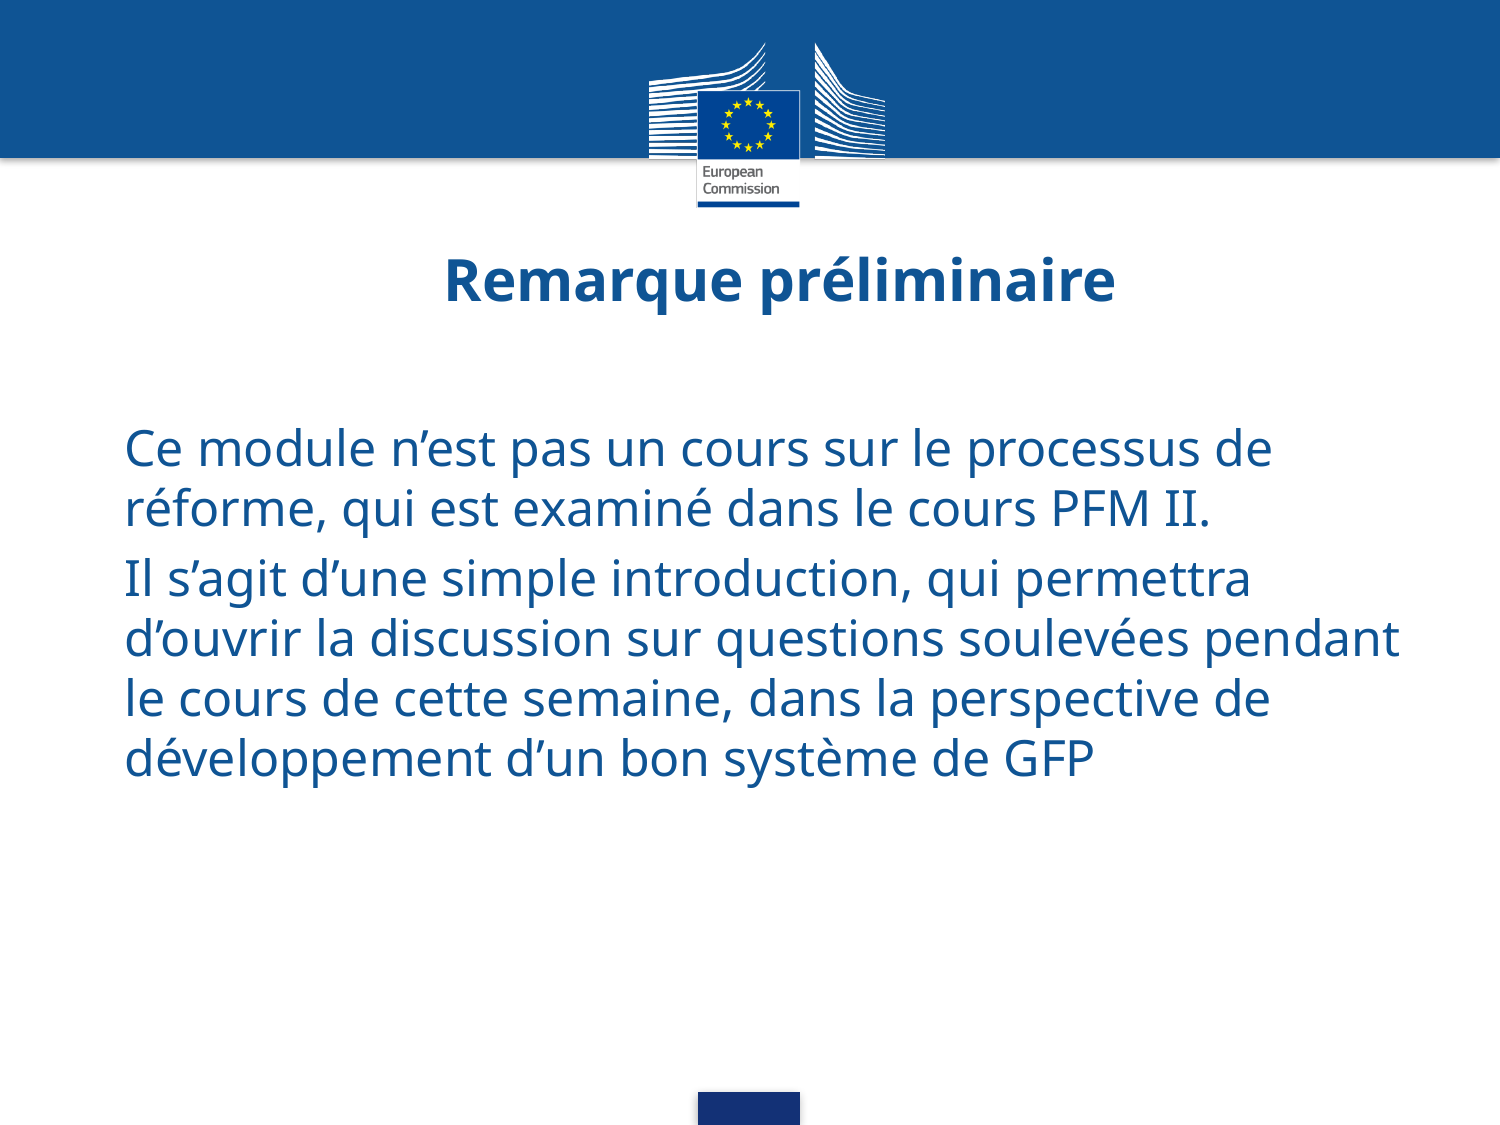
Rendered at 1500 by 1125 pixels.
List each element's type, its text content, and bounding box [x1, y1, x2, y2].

list Ce module n’est pas un cours sur le processus de réforme, qui est examiné dans le cours PFM II. Il s’agit d’une simple introduction, qui permettra d’ouvrir la discussion sur questions soulevées pendant le cours de cette semaine, dans la perspective de développement d’un bon système de GFP [53, 408, 1449, 988]
title Remarque préliminaire [0, 184, 1500, 373]
picture [649, 42, 885, 184]
